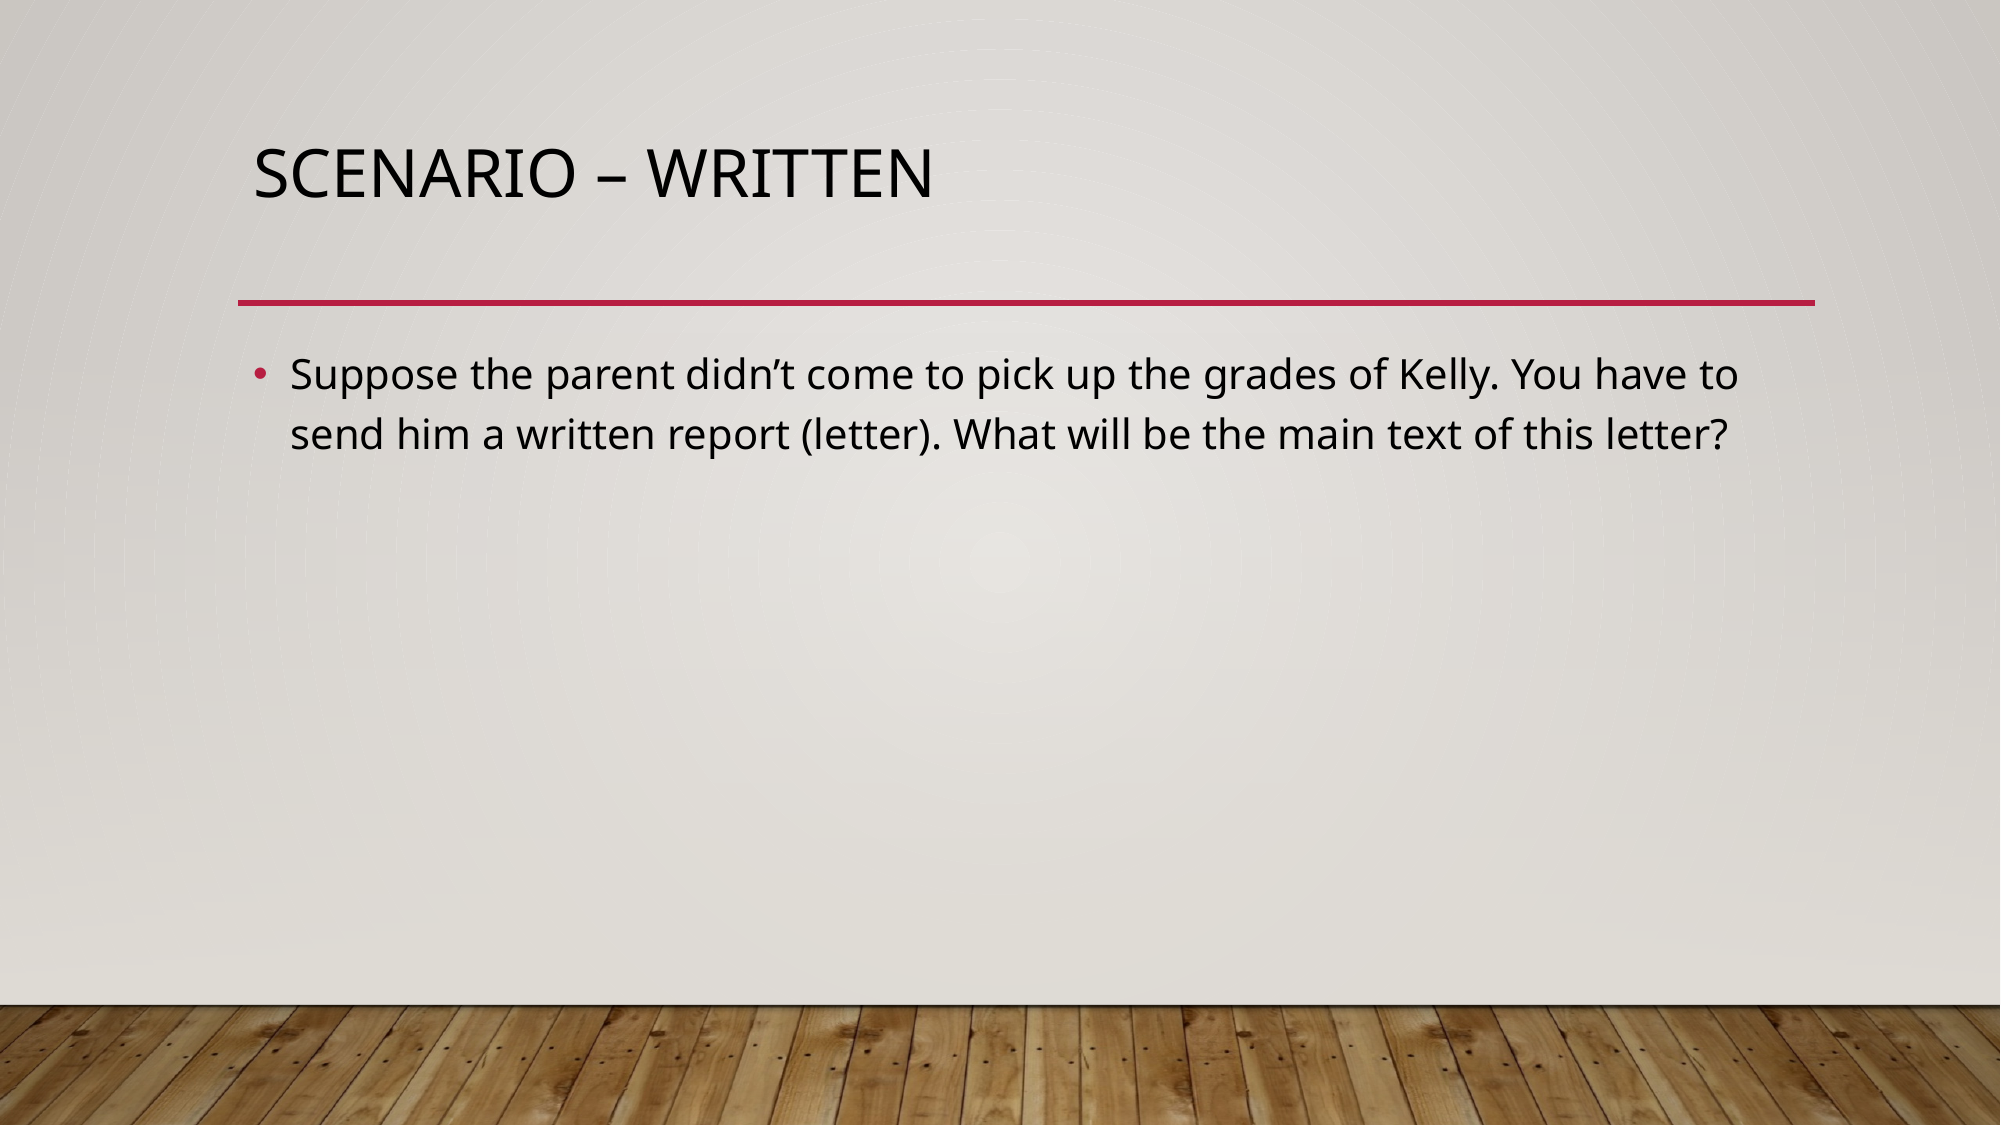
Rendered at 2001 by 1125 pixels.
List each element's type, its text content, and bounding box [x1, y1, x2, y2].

picture [0, 1005, 2000, 1125]
list Suppose the parent didn’t come to pick up the grades of Kelly. You have to send him a written report (letter). What will be the main text of this letter? [238, 330, 1814, 897]
title Scenario – written [238, 131, 1814, 305]
